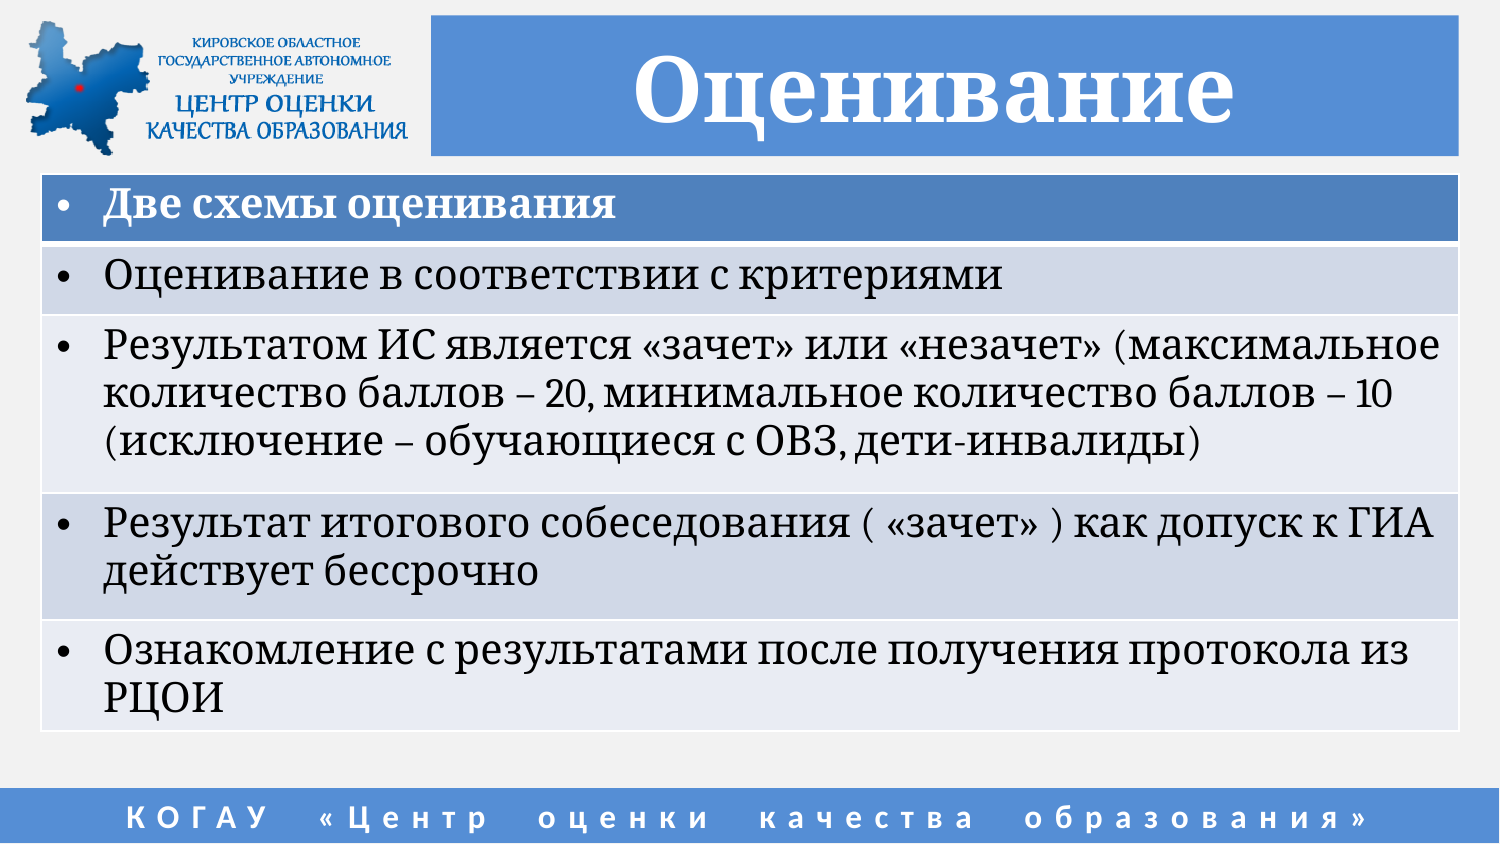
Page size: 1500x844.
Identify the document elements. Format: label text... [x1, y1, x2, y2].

table_header Две схемы оценивания [42, 175, 1458, 241]
table_cell Оценивание в соответствии с критериями [42, 247, 1458, 314]
table_cell Результат итогового собеседования ( «зачет» ) как допуск к ГИА действует бессрочно [42, 494, 1458, 619]
table_cell Ознакомление с результатами после получения протокола из РЦОИ [42, 621, 1458, 730]
picture [26, 21, 408, 156]
title Оценивание [431, 15, 1459, 157]
table_cell Результатом ИС является «зачет» или «незачет» (максимальное количество баллов – 20, минимальное количество баллов – 10 (исключение – обучающиеся с ОВЗ, дети-инвалиды) [42, 316, 1458, 492]
